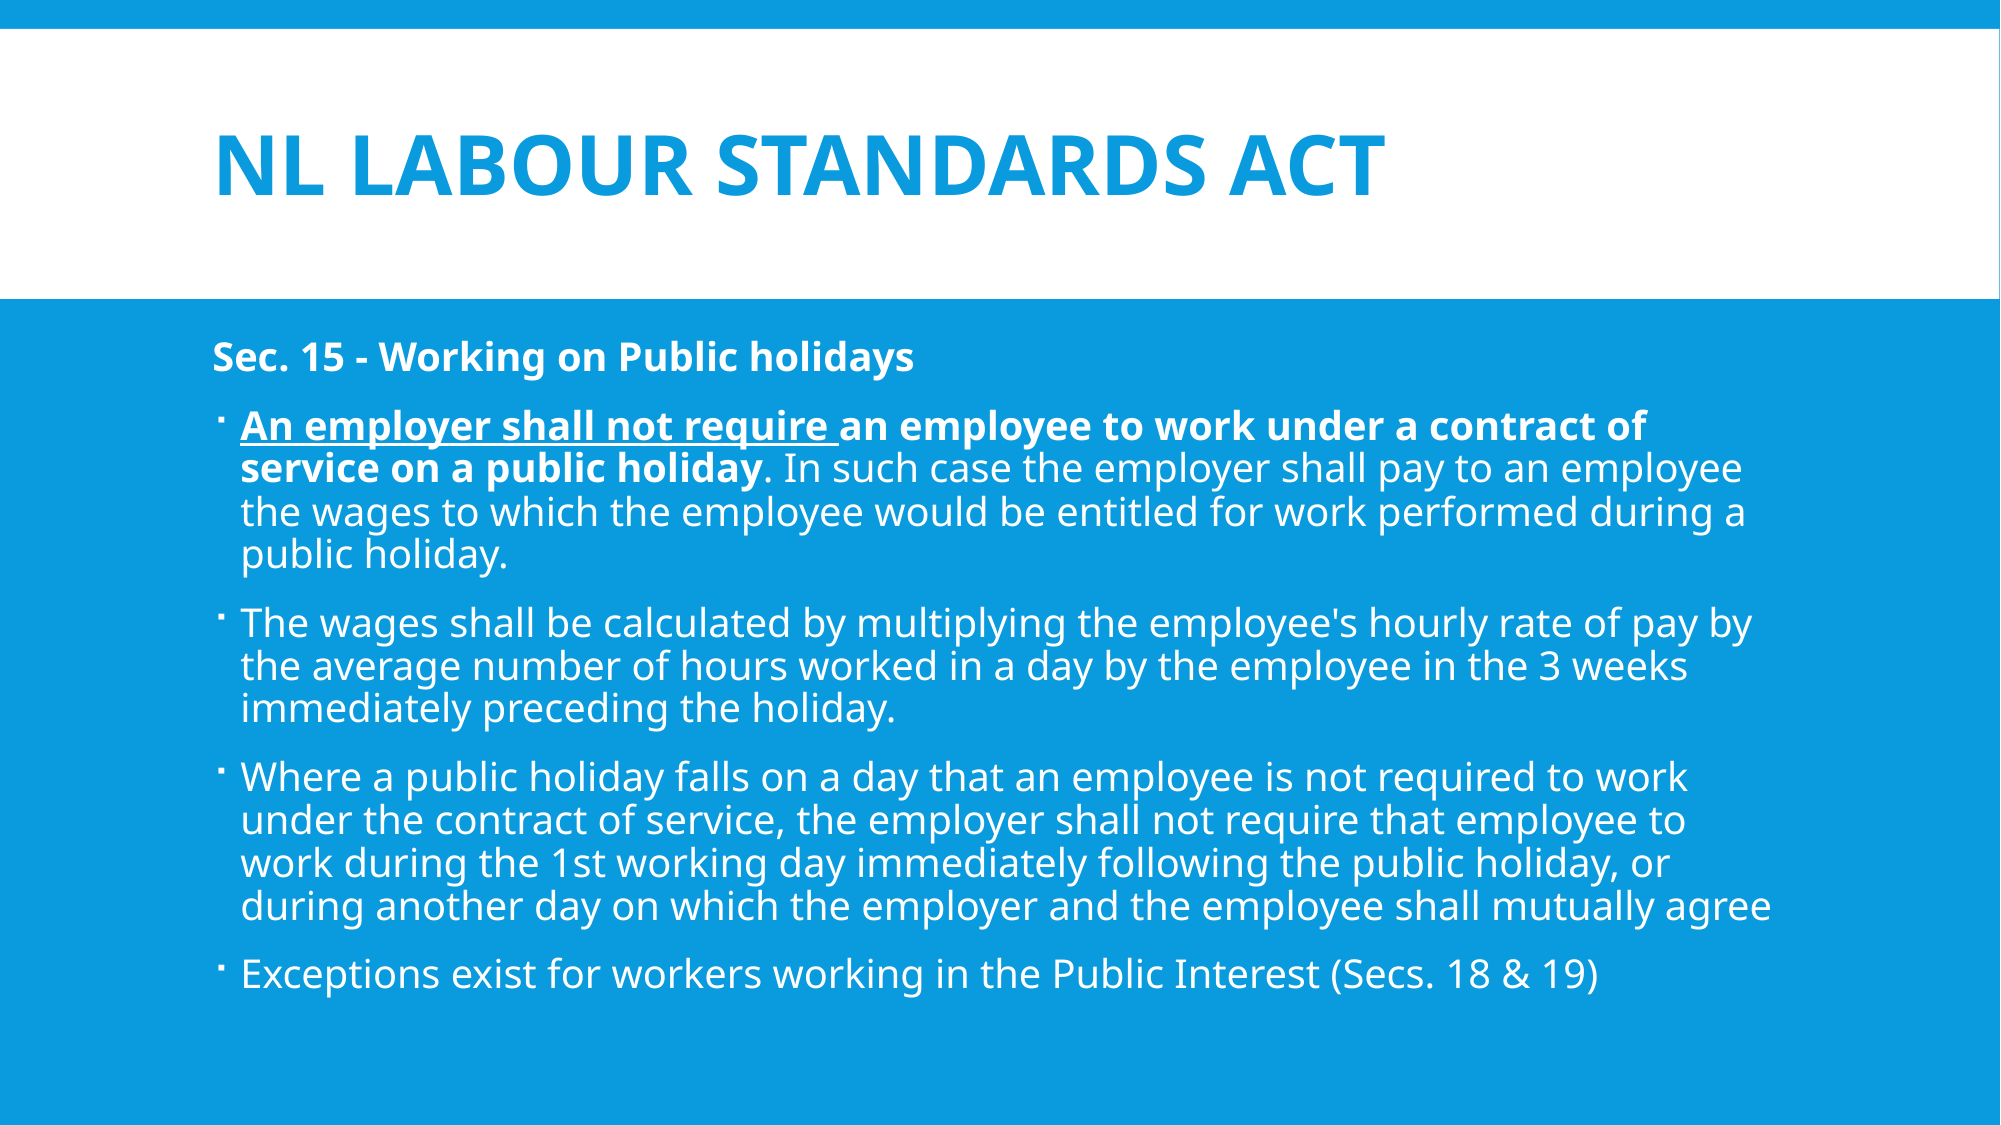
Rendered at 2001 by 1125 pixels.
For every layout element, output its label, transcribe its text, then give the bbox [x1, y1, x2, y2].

list Sec. 15 - Working on Public holidays An employer shall not require an employee to work under a contract of service on a public holiday. In such case the employer shall pay to an employee the wages to which the employee would be entitled for work performed during a public holiday. The wages shall be calculated by multiplying the employee's hourly rate of pay by the average number of hours worked in a day by the employee in the 3 weeks immediately preceding the holiday. Where a public holiday falls on a day that an employee is not required to work under the contract of service, the employer shall not require that employee to work during the 1st working day immediately following the public holiday, or during another day on which the employer and the employee shall mutually agree Exceptions exist for workers working in the Public Interest (Secs. 18 & 19) [197, 329, 1803, 1020]
title NL Labour Standards Act [197, 46, 1803, 295]
